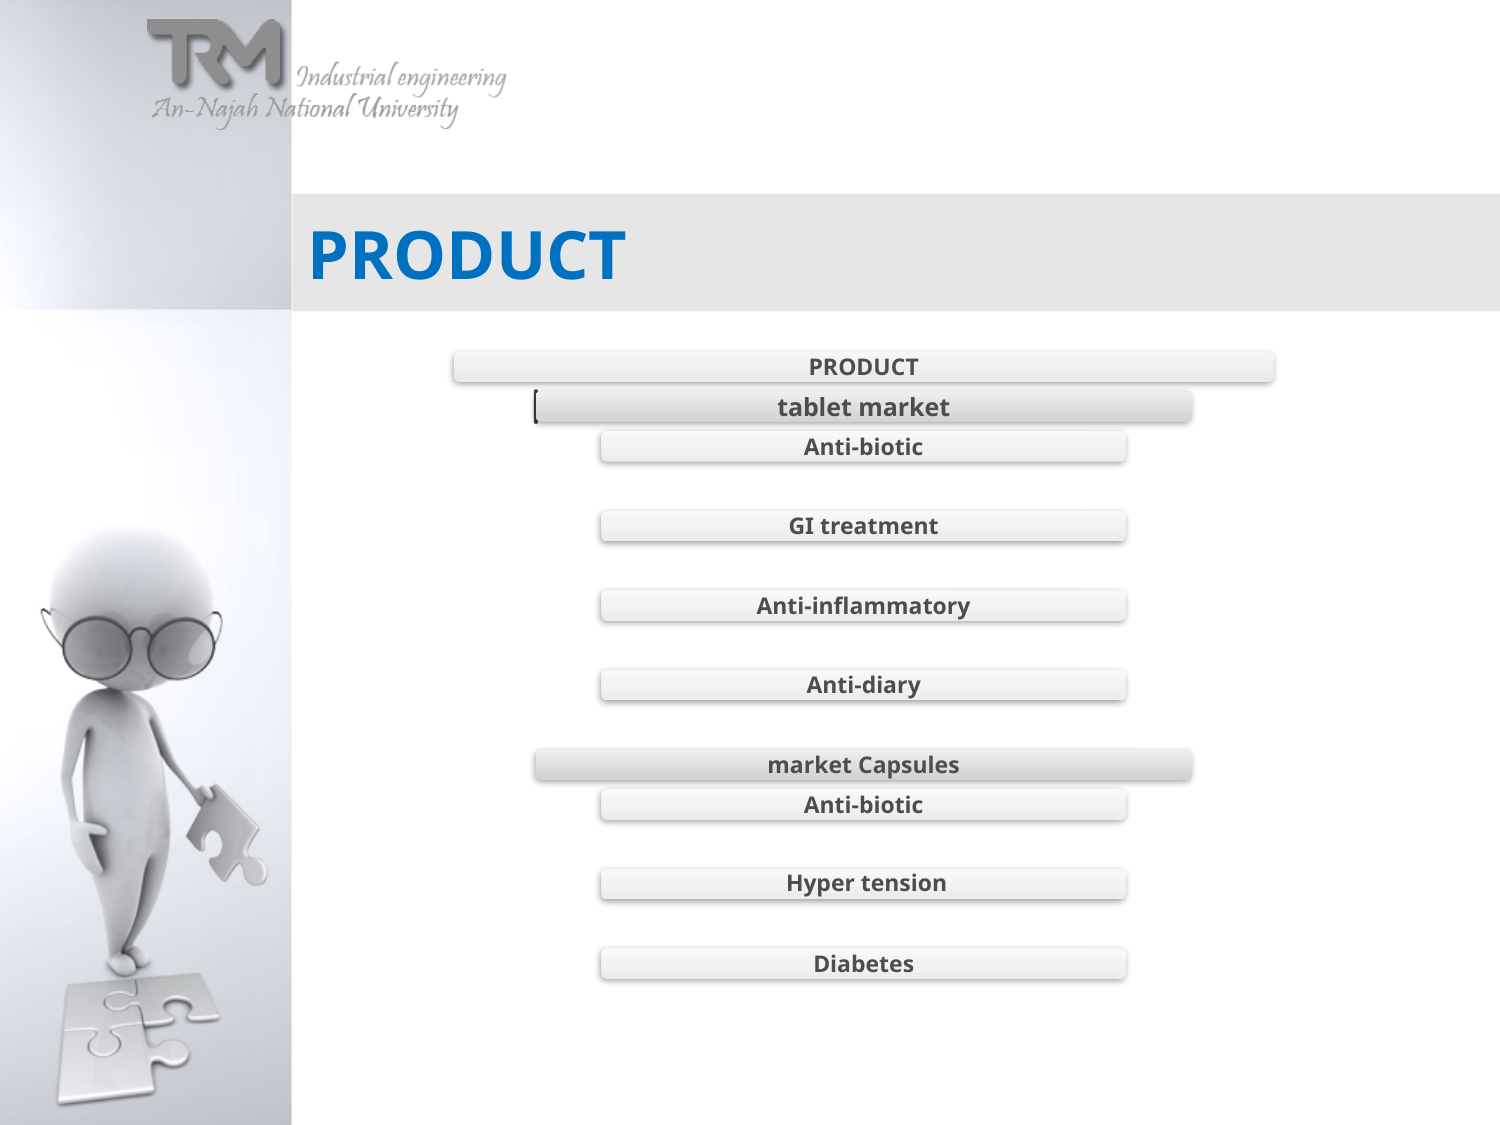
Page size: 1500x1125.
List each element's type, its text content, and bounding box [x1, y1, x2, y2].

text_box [351, 351, 1377, 1059]
picture [0, 0, 1500, 1125]
title product [292, 193, 1500, 312]
